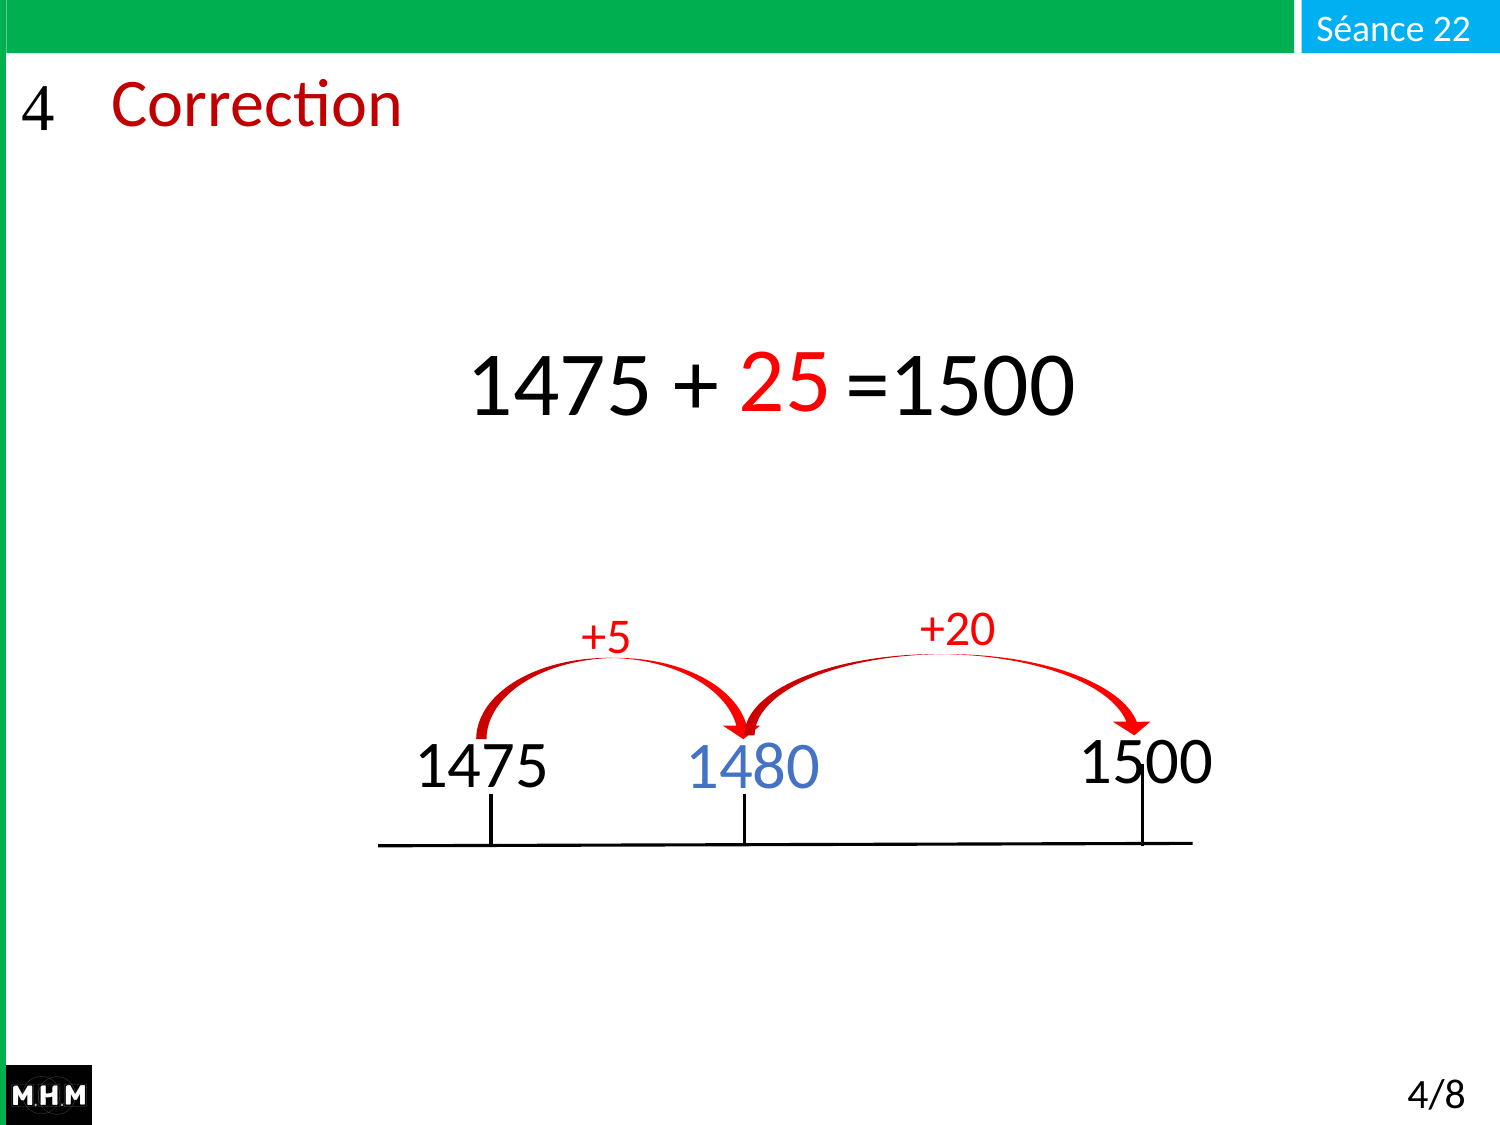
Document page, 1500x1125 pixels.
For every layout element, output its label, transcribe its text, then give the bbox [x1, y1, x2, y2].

text_box 25 [721, 312, 850, 438]
text_box [1019, 659, 1131, 709]
list 4/8 [1373, 1064, 1500, 1125]
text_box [378, 709, 1246, 847]
picture [6, 1065, 92, 1125]
text_box +5 [560, 595, 653, 671]
text_box [653, 659, 741, 709]
text_box [753, 655, 892, 709]
text_box +20 [892, 587, 1023, 663]
text_box 1475 + … =1500 [413, 316, 1110, 442]
text_box [484, 662, 560, 709]
title Correction [96, 60, 1391, 150]
